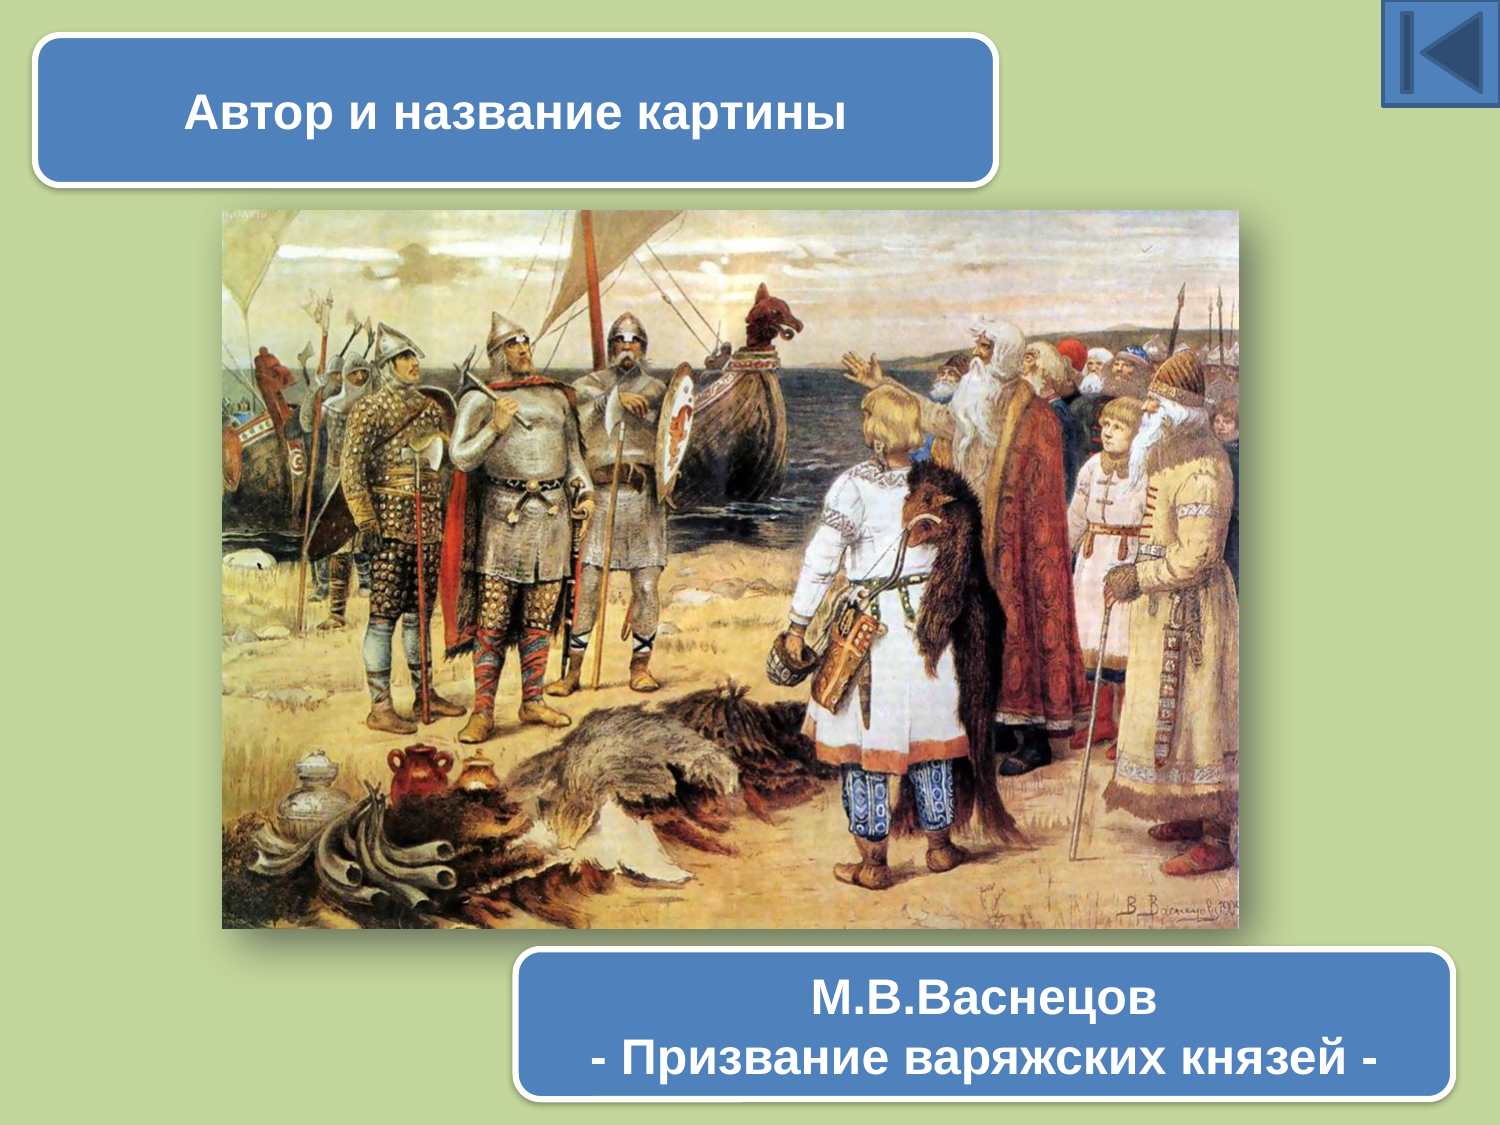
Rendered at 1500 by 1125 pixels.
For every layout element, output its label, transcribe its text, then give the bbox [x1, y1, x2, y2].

picture [222, 210, 1239, 929]
text_box М.В.Васнецов - Призвание варяжских князей - [512, 946, 1457, 1103]
text_box Автор и название картины [31, 31, 1000, 189]
text_box [1381, 0, 1500, 108]
